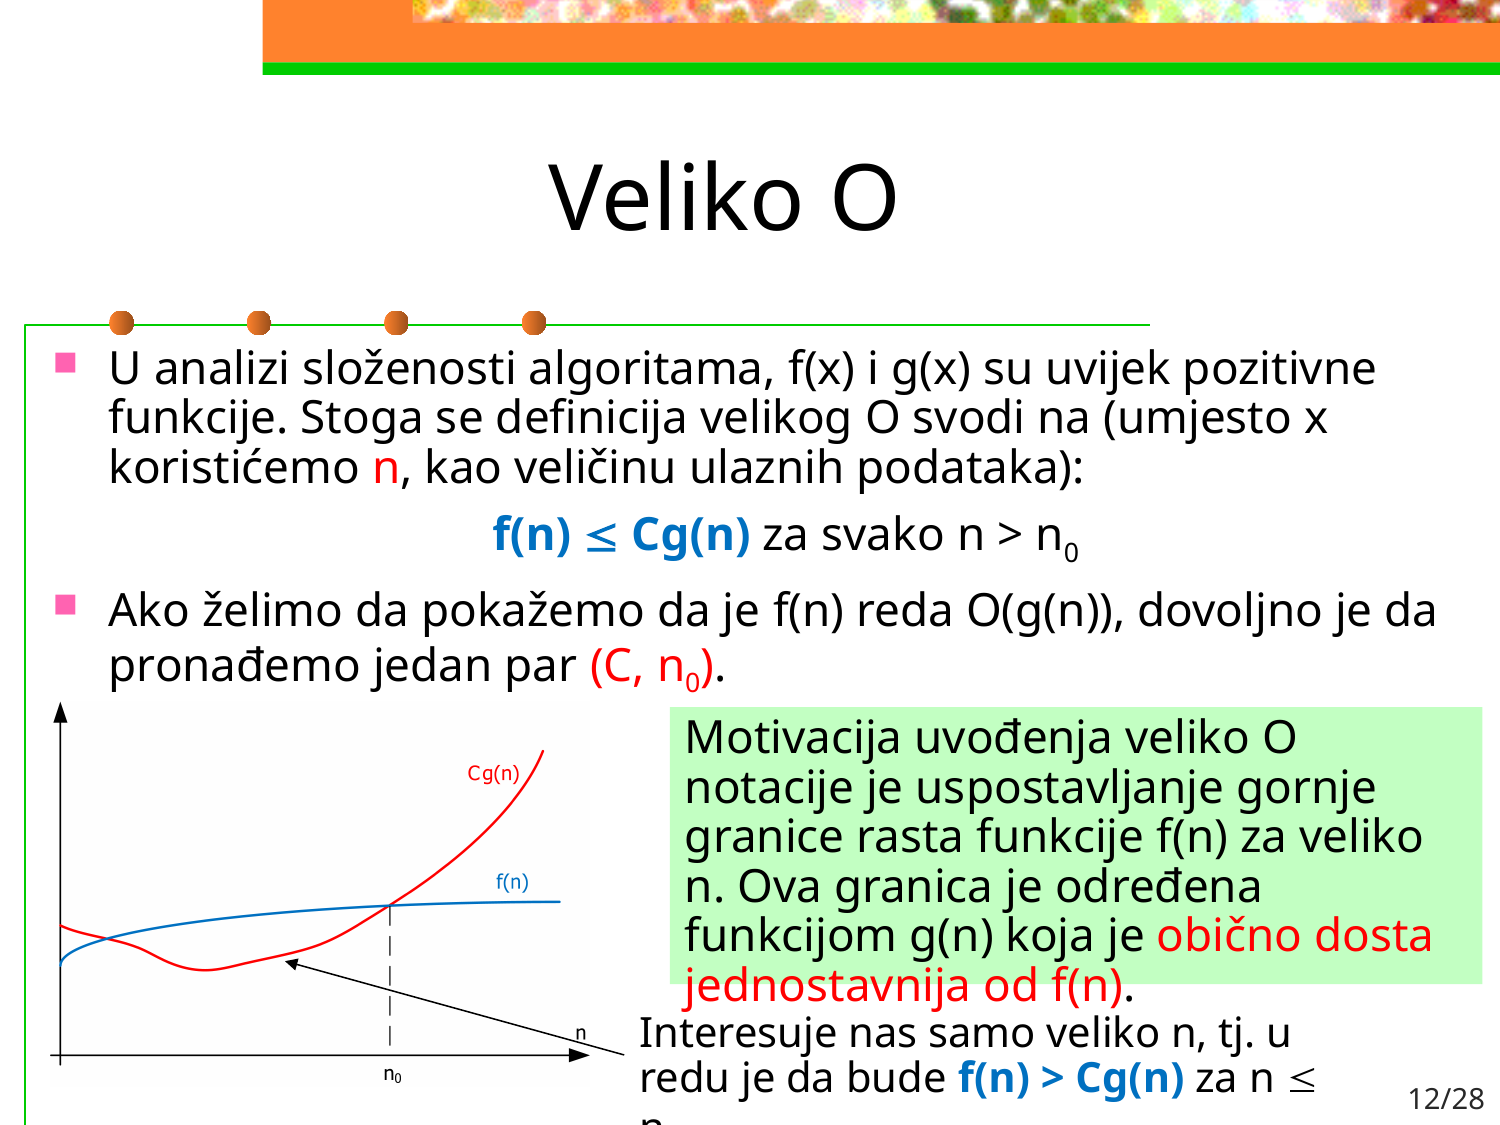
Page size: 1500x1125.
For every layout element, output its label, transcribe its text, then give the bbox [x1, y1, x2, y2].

picture [49, 701, 590, 1087]
text_box U analizi složenosti algoritama, f(x) i g(x) su uvijek pozitivne funkcije. Stoga se definicija velikog O svodi na (umjesto x koristićemo n, kao veličinu ulaznih podataka): f(n)  Cg(n) za svako n > n0 Ako želimo da pokažemo da je f(n) reda O(g(n)), dovoljno je da pronađemo jedan par (C, n0). [37, 337, 1475, 1113]
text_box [285, 961, 625, 1055]
text_box 12/28 [1374, 1072, 1500, 1123]
picture [412, 0, 1500, 23]
text_box Interesuje nas samo veliko n, tj. u redu je da bude f(n) > Cg(n) za n  n0. [624, 1003, 1380, 1125]
title Veliko O [87, 99, 1363, 288]
text_box Motivacija uvođenja veliko O notacije je uspostavljanje gornje granice rasta funkcije f(n) za veliko n. Ova granica je određena funkcijom g(n) koja je obično dosta jednostavnija od f(n). [669, 707, 1483, 985]
